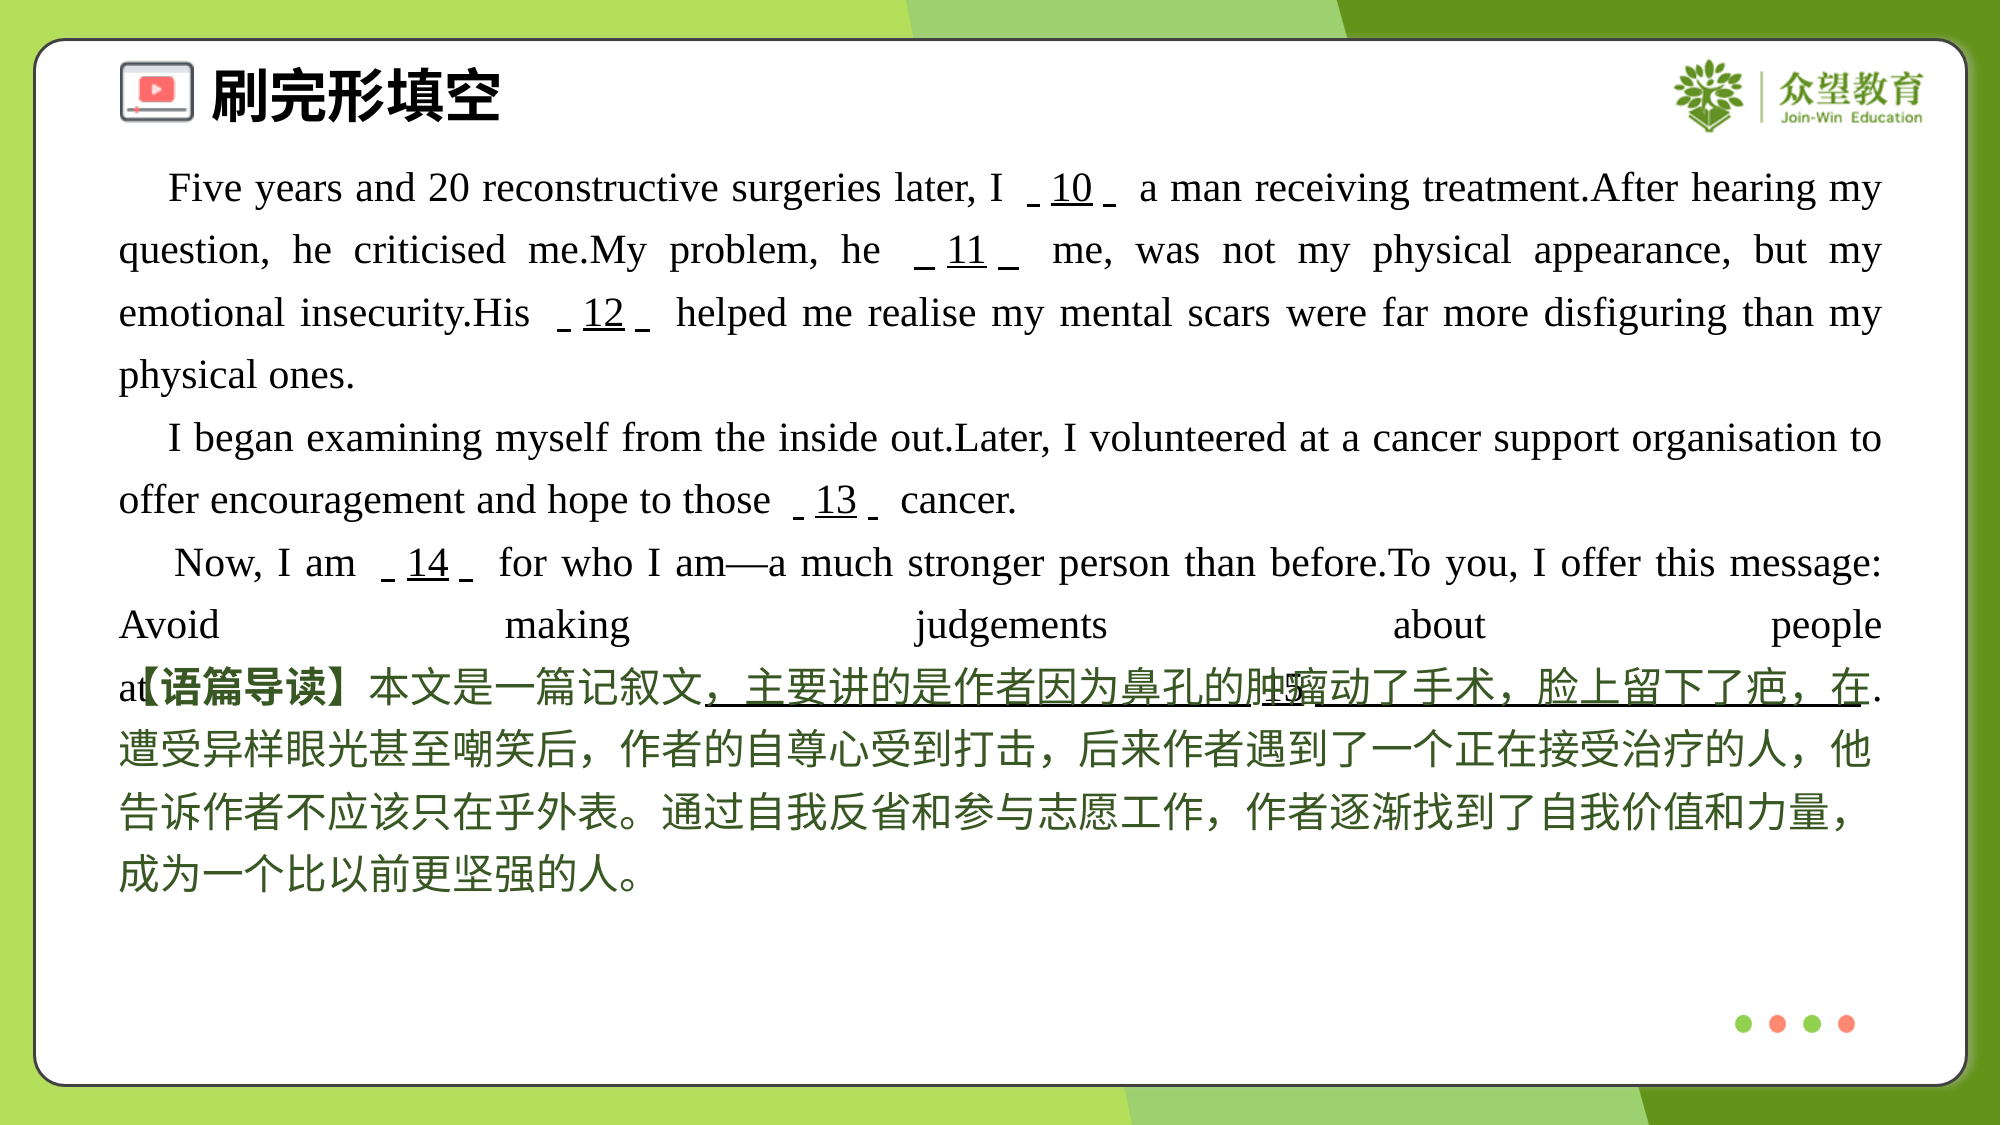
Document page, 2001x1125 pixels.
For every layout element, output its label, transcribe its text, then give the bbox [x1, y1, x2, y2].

text_box Five years and 20 reconstructive surgeries later, I . .10. . a man receiving treatment.After hearing my question, he criticised me.My problem, he . .11. . me, was not my physical appearance, but my emotional insecurity.His . .12. . helped me realise my mental scars were far more disfiguring than my physical ones. I began examining myself from the inside out.Later, I volunteered at a cancer support organisation to offer encouragement and hope to those . .13. . cancer. Now, I am . .14. . for who I am—a much stronger person than before.To you, I offer this message: Avoid making judgements about people at . .15. ..#7 [118, 146, 1883, 641]
picture [0, 0, 2000, 1125]
text_box 【语篇导读】本文是一篇记叙文，主要讲的是作者因为鼻孔的肿瘤动了手术，脸上留下了疤，在遭受异样眼光甚至嘲笑后，作者的自尊心受到打击，后来作者遇到了一个正在接受治疗的人，他告诉作者不应该只在乎外表。通过自我反省和参与志愿工作，作者逐渐找到了自我价值和力量，成为一个比以前更坚强的人。 [118, 648, 1883, 894]
